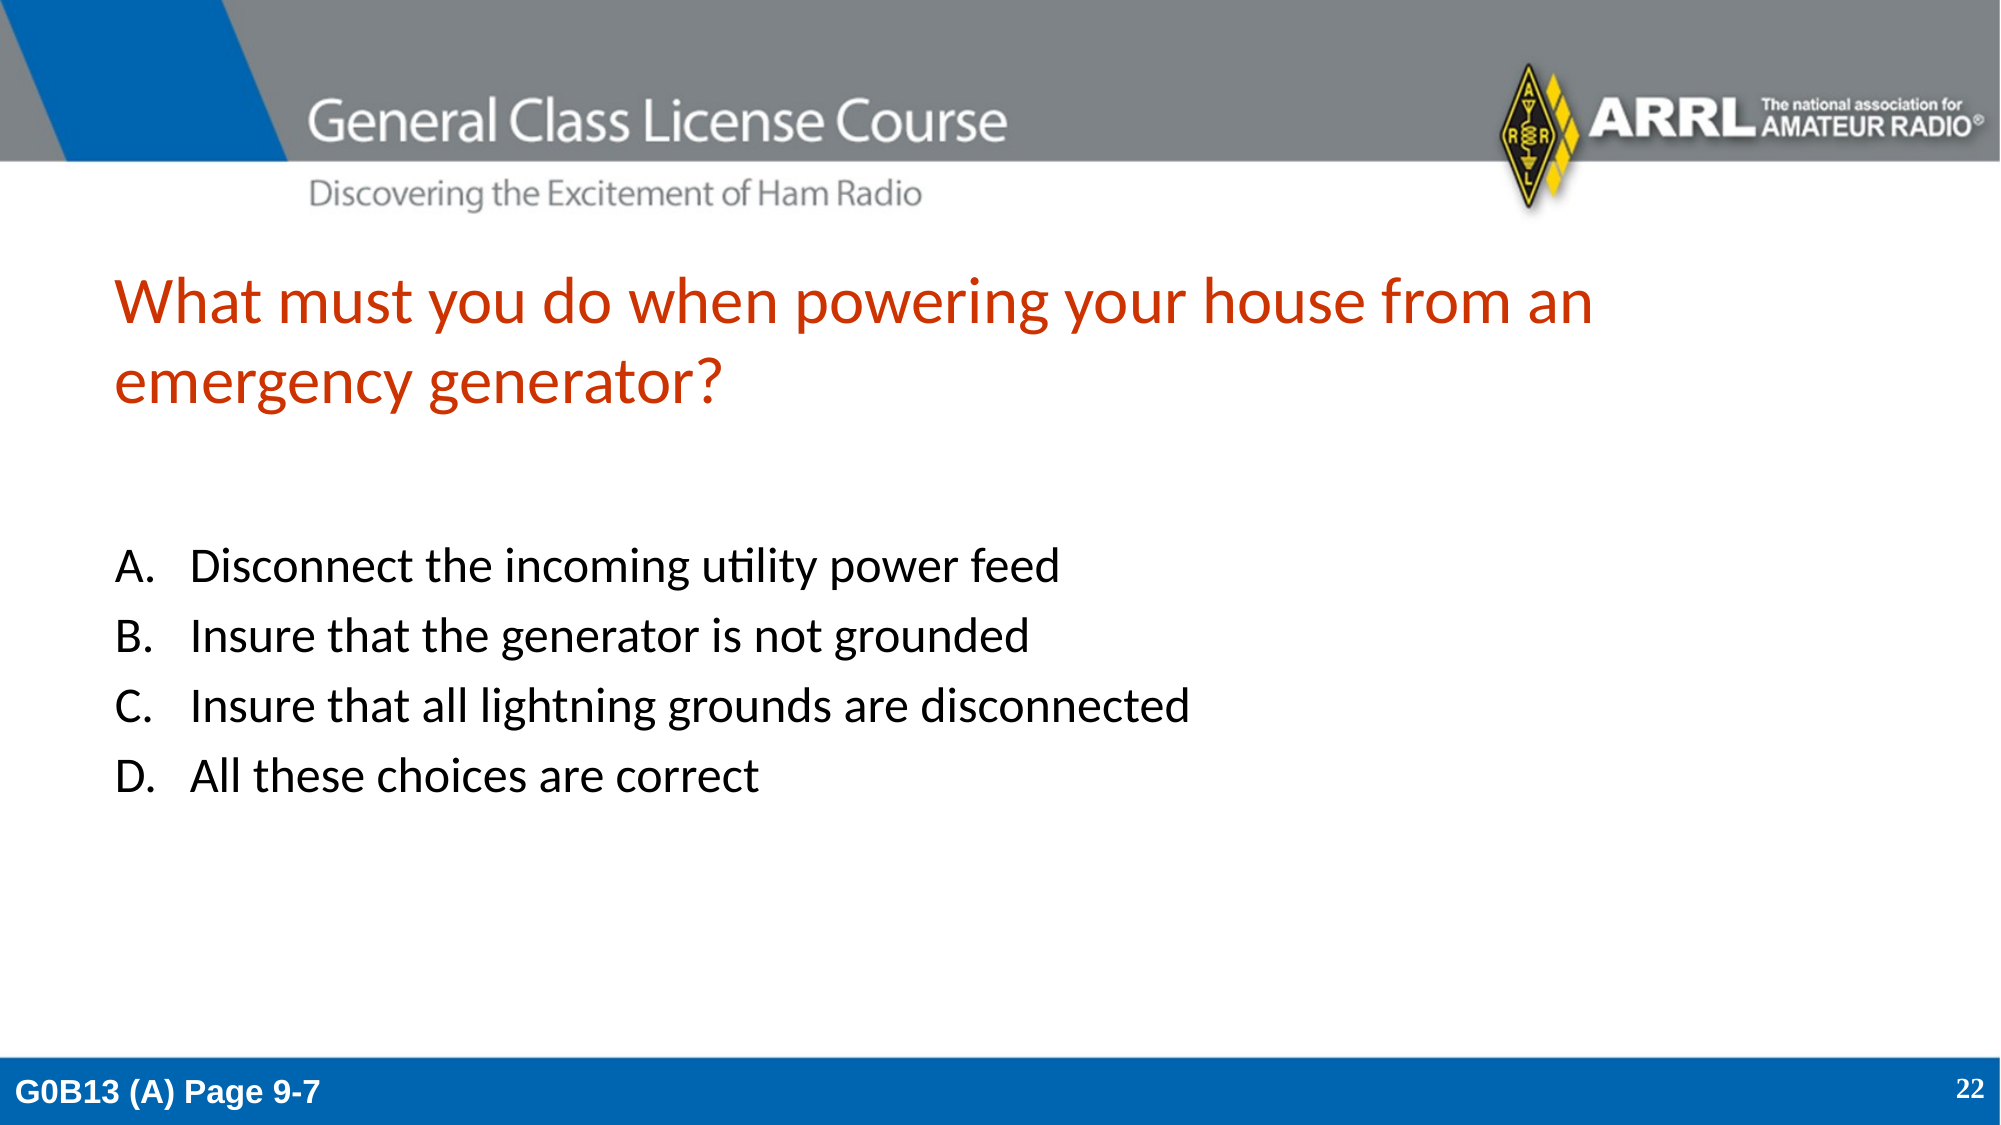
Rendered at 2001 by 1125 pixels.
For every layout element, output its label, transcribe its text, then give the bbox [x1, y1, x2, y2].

text_box G0B13 (A) Page 9-7 [0, 1062, 1313, 1118]
title What must you do when powering your house from an emergency generator? [99, 249, 1900, 468]
list Disconnect the incoming utility power feed Insure that the generator is not grounded Insure that all lightning grounds are disconnected All these choices are correct [99, 525, 1900, 1005]
text_box 22 [1875, 1062, 2000, 1113]
picture [0, 0, 2001, 1125]
